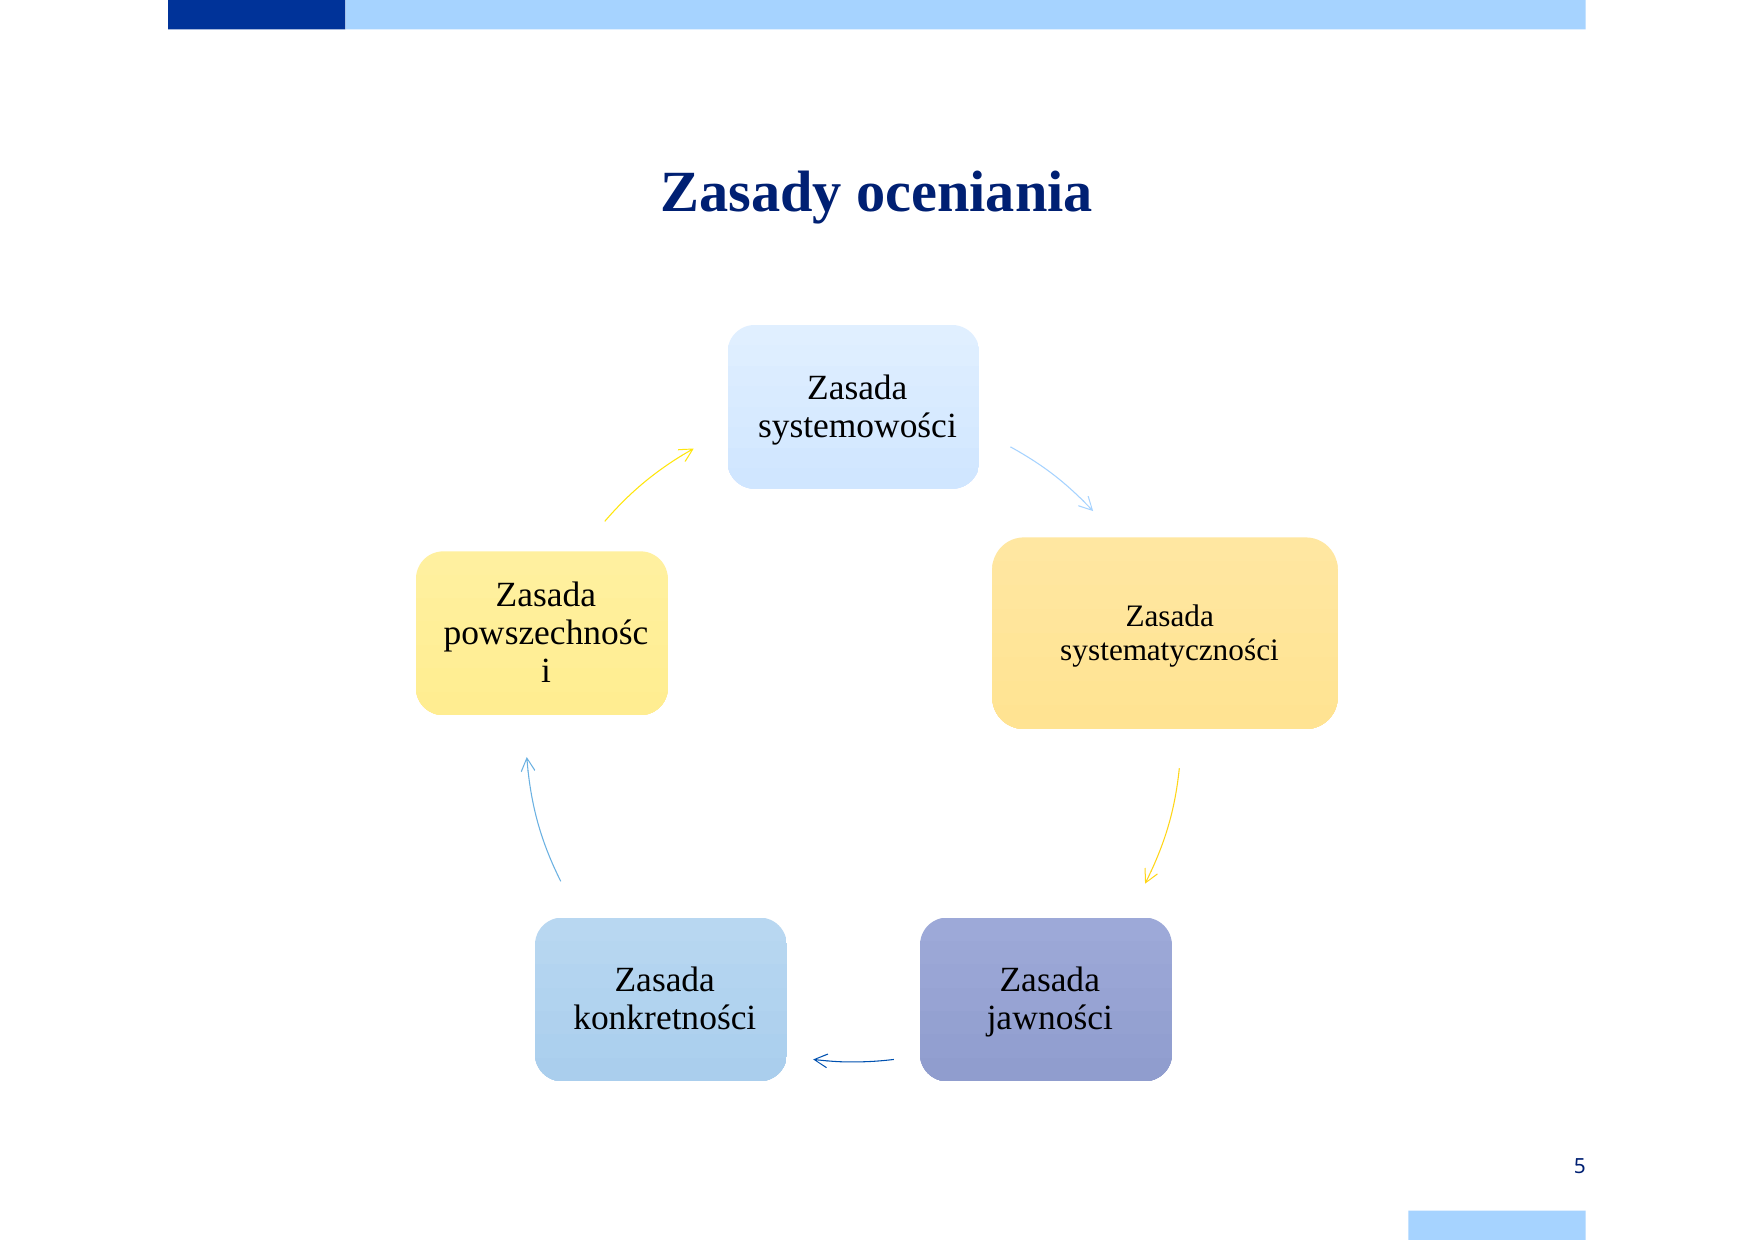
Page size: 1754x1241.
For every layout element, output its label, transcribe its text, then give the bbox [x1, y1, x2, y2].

title Zasady oceniania [168, 147, 1586, 324]
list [168, 324, 1586, 1093]
slide_number 5 [1408, 1151, 1586, 1182]
